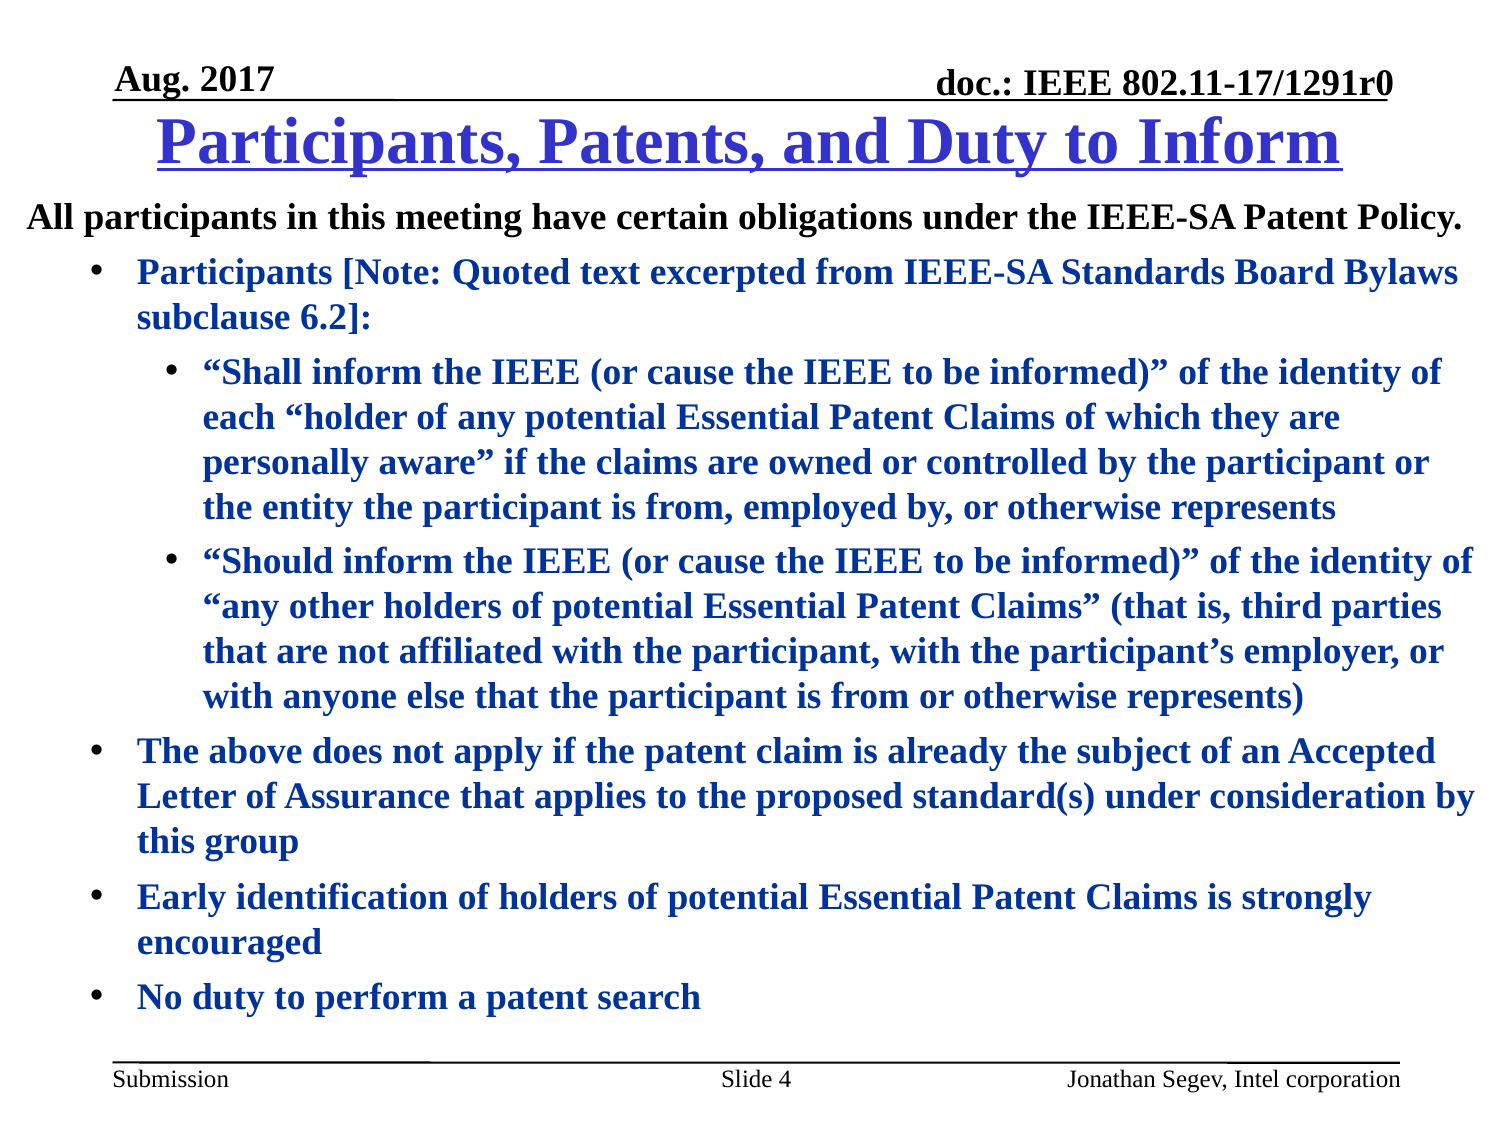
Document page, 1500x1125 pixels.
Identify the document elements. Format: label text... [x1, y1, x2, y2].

text_box All participants in this meeting have certain obligations under the IEEE-SA Patent Policy. Participants [Note: Quoted text excerpted from IEEE-SA Standards Board Bylaws subclause 6.2]: “Shall inform the IEEE (or cause the IEEE to be informed)” of the identity of each “holder of any potential Essential Patent Claims of which they are personally aware” if the claims are owned or controlled by the participant or the entity the participant is from, employed by, or otherwise represents “Should inform the IEEE (or cause the IEEE to be informed)” of the identity of “any other holders of potential Essential Patent Claims” (that is, third parties that are not affiliated with the participant, with the participant’s employer, or with anyone else that the participant is from or otherwise represents) The above does not apply if the patent claim is already the subject of an Accepted Letter of Assurance that applies to the proposed standard(s) under consideration by this group Early identification of holders of potential Essential Patent Claims is strongly encouraged No duty to perform a patent search [0, 184, 1500, 1060]
title Participants, Patents, and Duty to Inform [112, 112, 1388, 163]
footer Jonathan Segev, Intel corporation [878, 1061, 1402, 1093]
slide_number Slide 4 [712, 1061, 800, 1123]
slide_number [114, 54, 423, 100]
